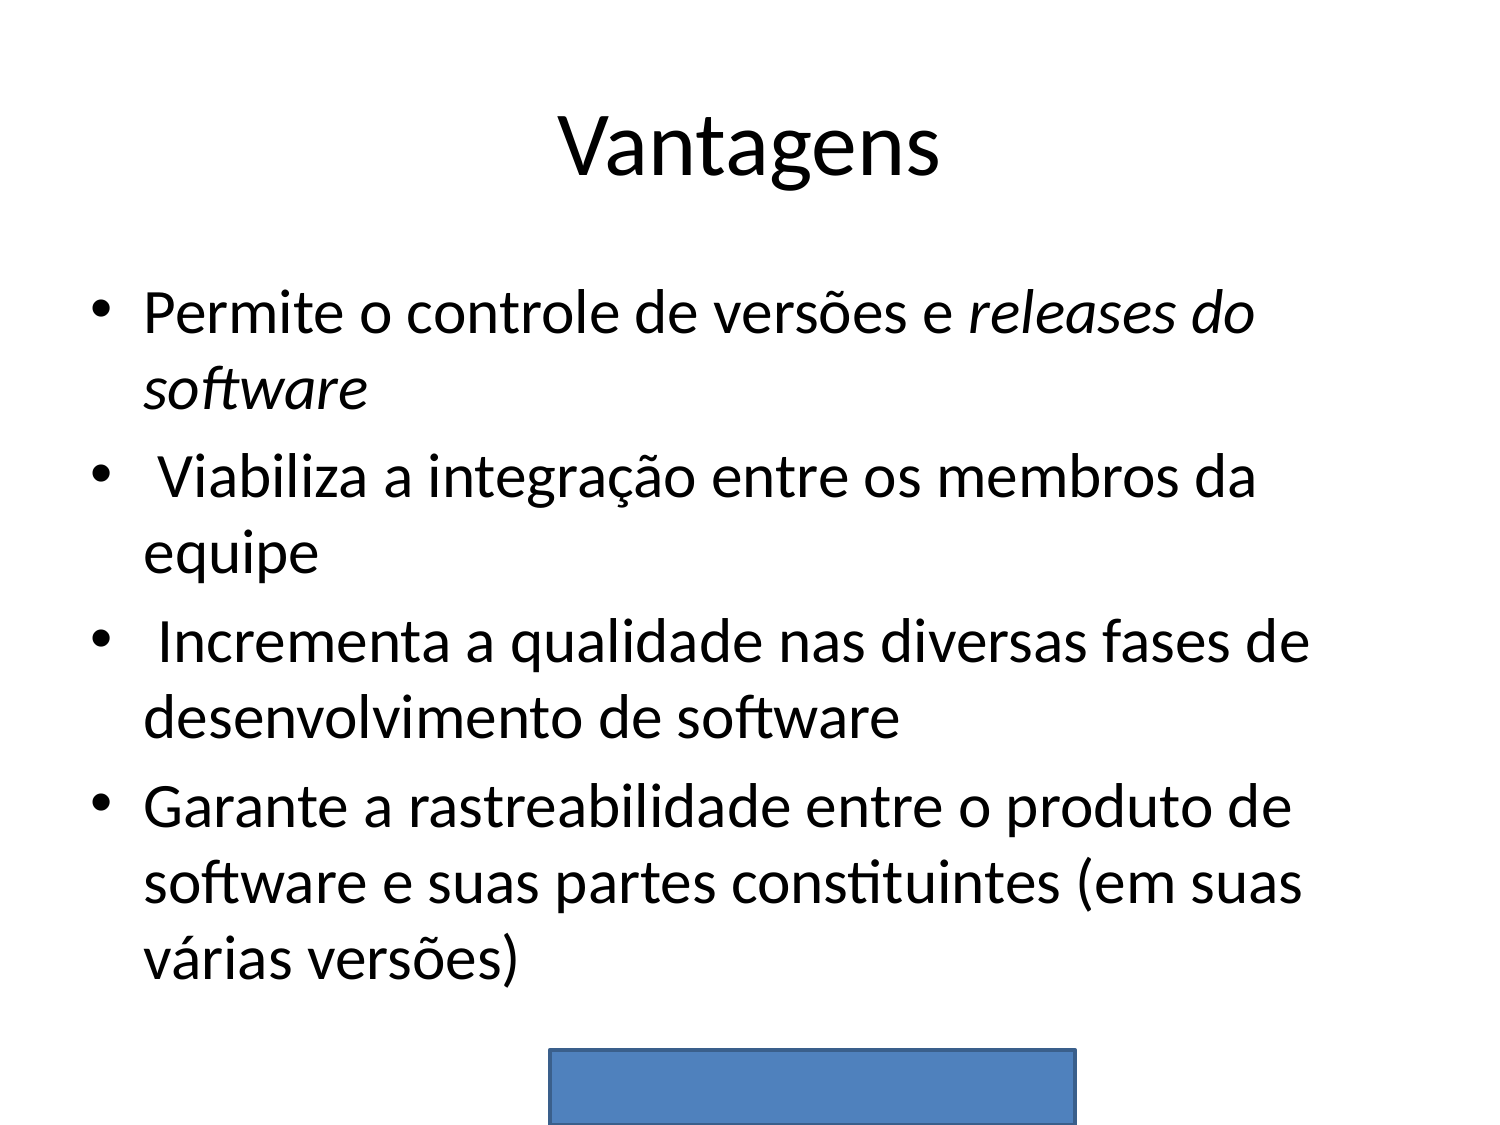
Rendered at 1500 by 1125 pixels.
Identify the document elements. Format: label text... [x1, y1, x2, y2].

text_box [548, 1048, 1077, 1125]
title Vantagens [75, 45, 1425, 233]
list Permite o controle de versões e releases do software Viabiliza a integração entre os membros da equipe Incrementa a qualidade nas diversas fases de desenvolvimento de software Garante a rastreabilidade entre o produto de software e suas partes constituintes (em suas várias versões) [75, 262, 1425, 1005]
